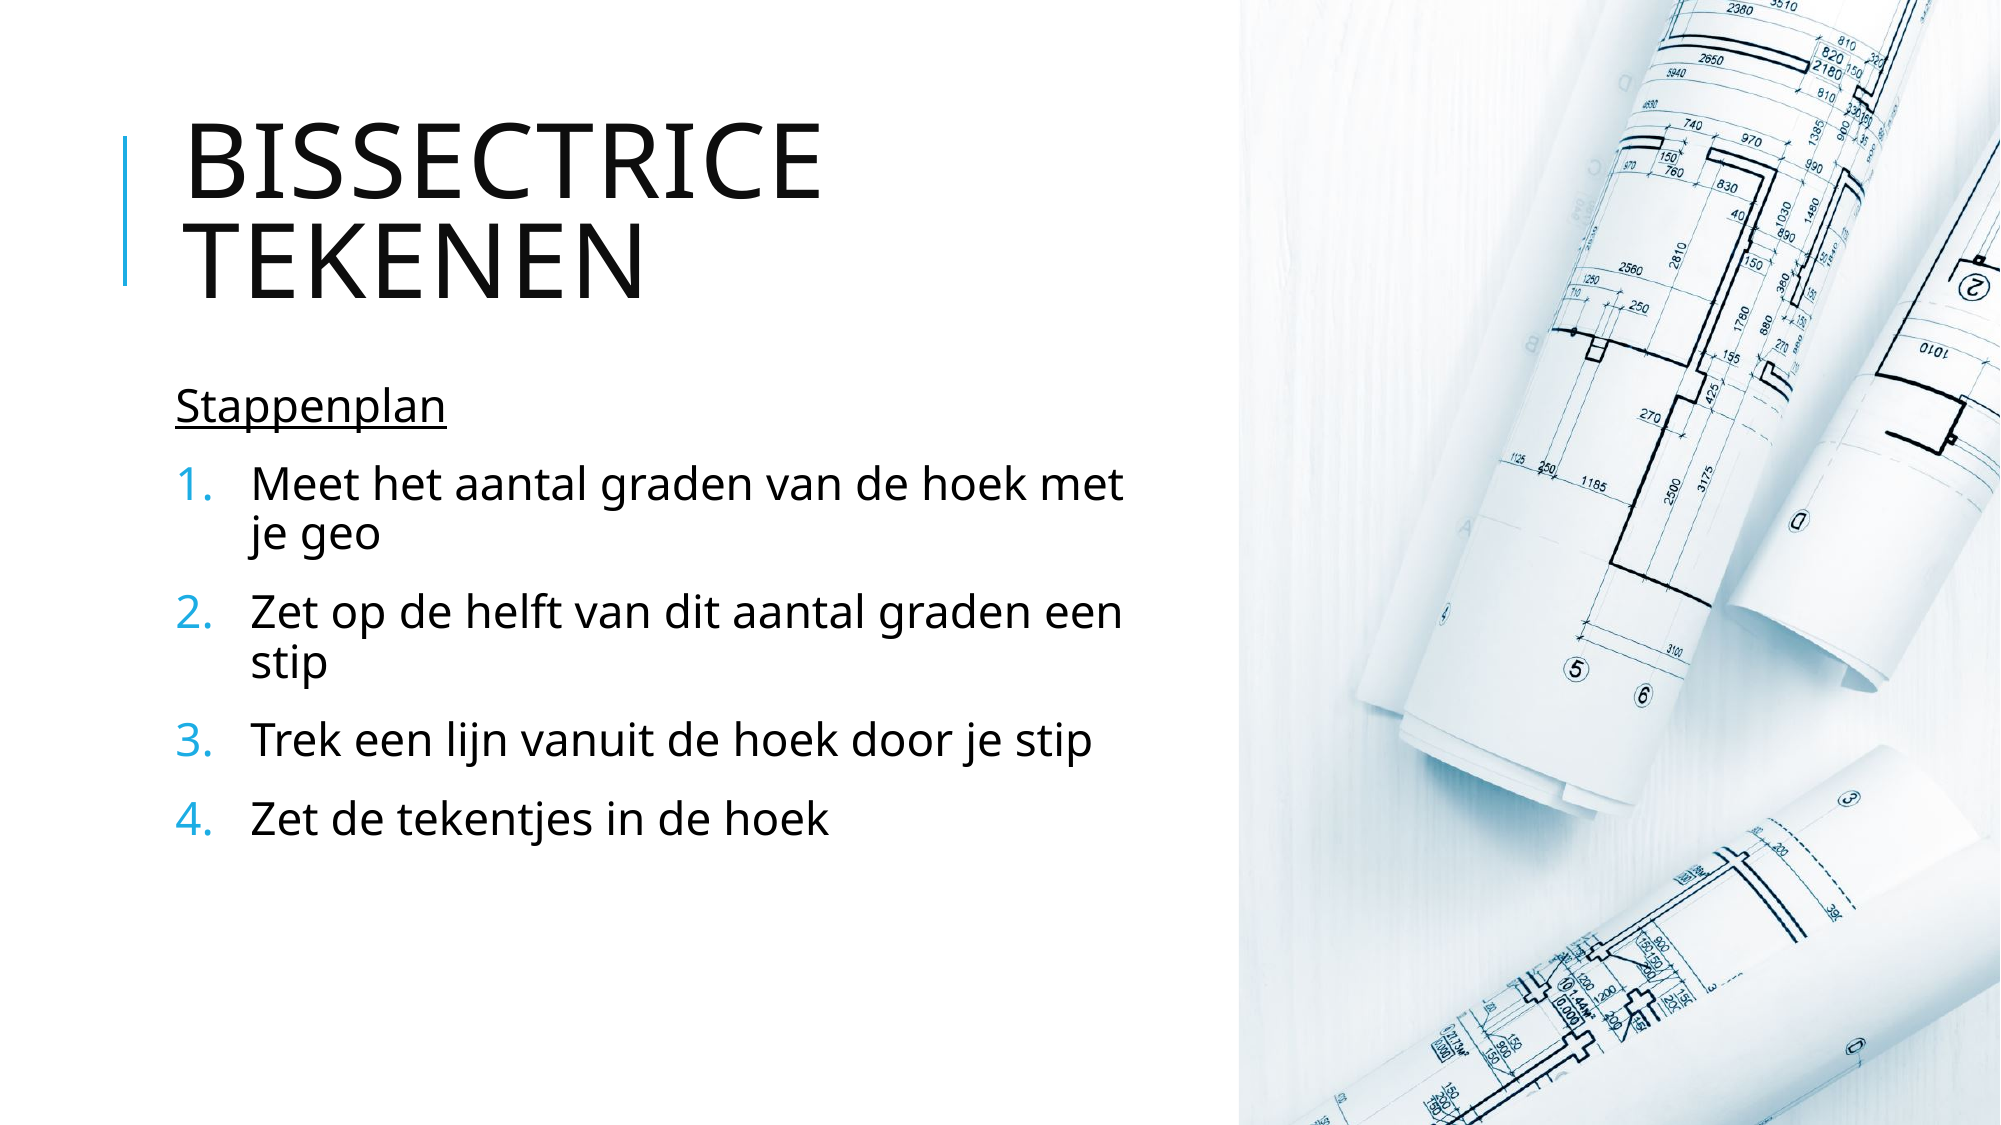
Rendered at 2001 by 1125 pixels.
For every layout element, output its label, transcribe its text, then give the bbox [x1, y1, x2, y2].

title Bissectrice tekenen [168, 96, 1164, 342]
picture [1238, 0, 2000, 1125]
list Stappenplan Meet het aantal graden van de hoek met je geo Zet op de helft van dit aantal graden een stip Trek een lijn vanuit de hoek door je stip Zet de tekentjes in de hoek [168, 375, 1164, 1035]
